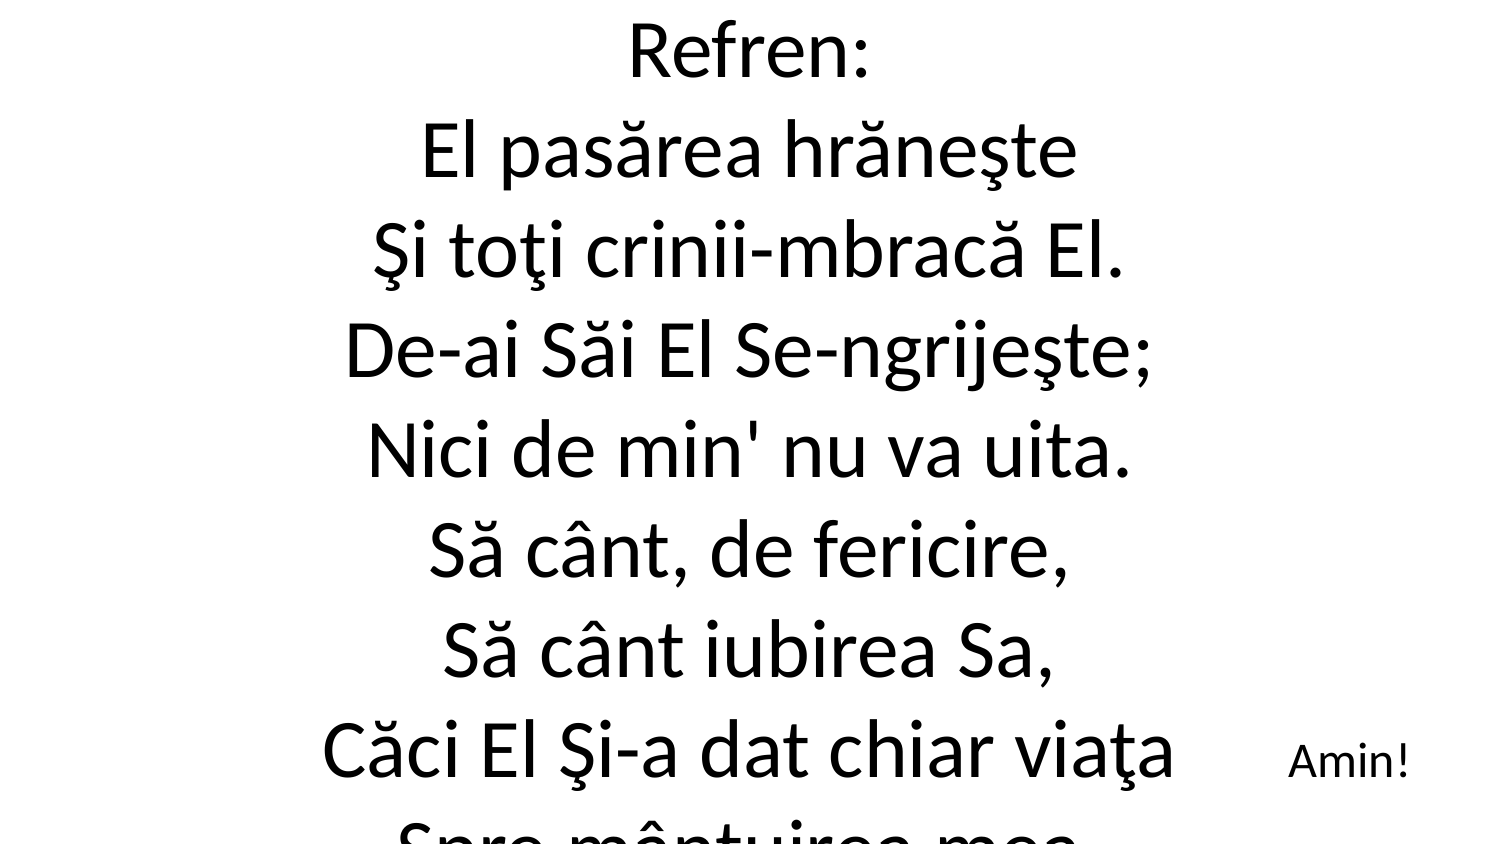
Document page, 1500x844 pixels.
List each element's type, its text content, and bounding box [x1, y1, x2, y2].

text_box Amin! [1273, 674, 1427, 795]
text_box Refren: El pasărea hrăneşte Şi toţi crinii-mbracă El. De-ai Săi El Se-ngrijeşte; Nici de min' nu va uita. Să cânt, de fericire, Să cânt iubirea Sa, Căci El Şi-a dat chiar viaţa Spre mântuirea mea. [307, 0, 1193, 844]
